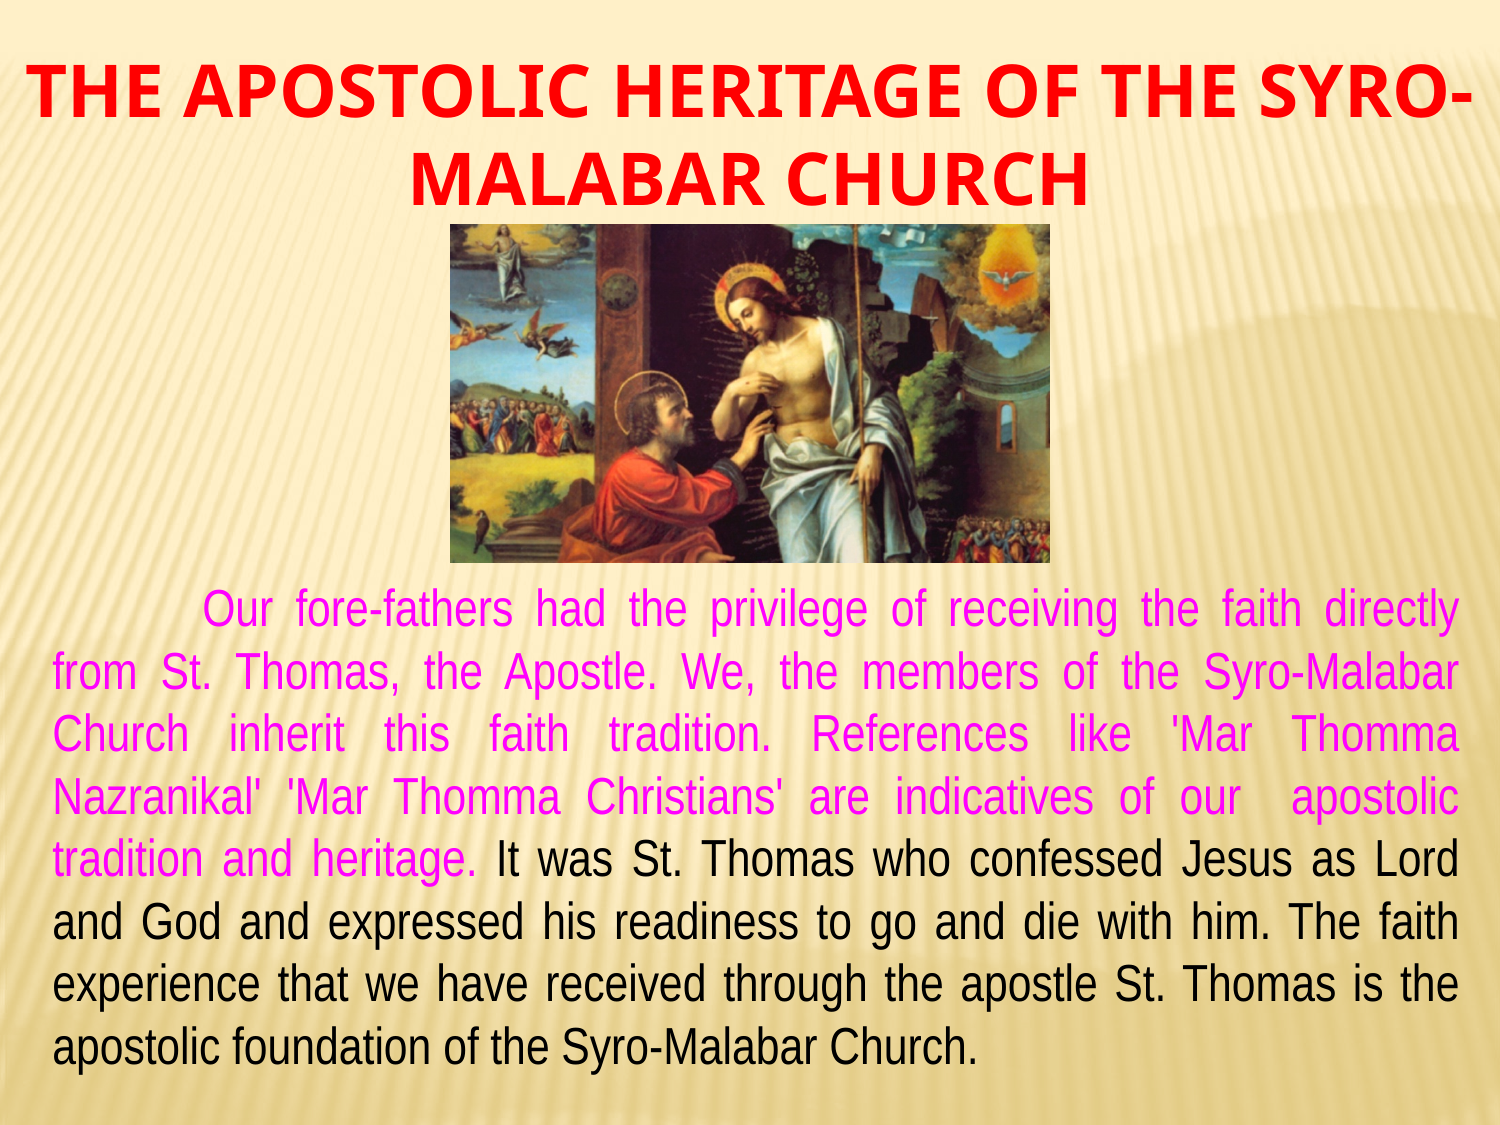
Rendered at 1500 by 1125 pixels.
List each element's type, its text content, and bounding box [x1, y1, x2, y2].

text_box THE APOSTOLIC HERITAGE OF THE SYRO-MALABAR CHURCH [0, 37, 1500, 228]
picture [449, 224, 1051, 563]
text_box Our fore-fathers had the privilege of receiving the faith directly from St. Thomas, the Apostle. We, the members of the Syro-Malabar Church inherit this faith tradition. References like 'Mar Thomma Nazranikal' 'Mar Thomma Christians' are indicatives of our apostolic tradition and heritage. It was St. Thomas who confessed Jesus as Lord and God and expressed his readiness to go and die with him. The faith experience that we have received through the apostle St. Thomas is the apostolic foundation of the Syro-Malabar Church. [37, 567, 1475, 1082]
